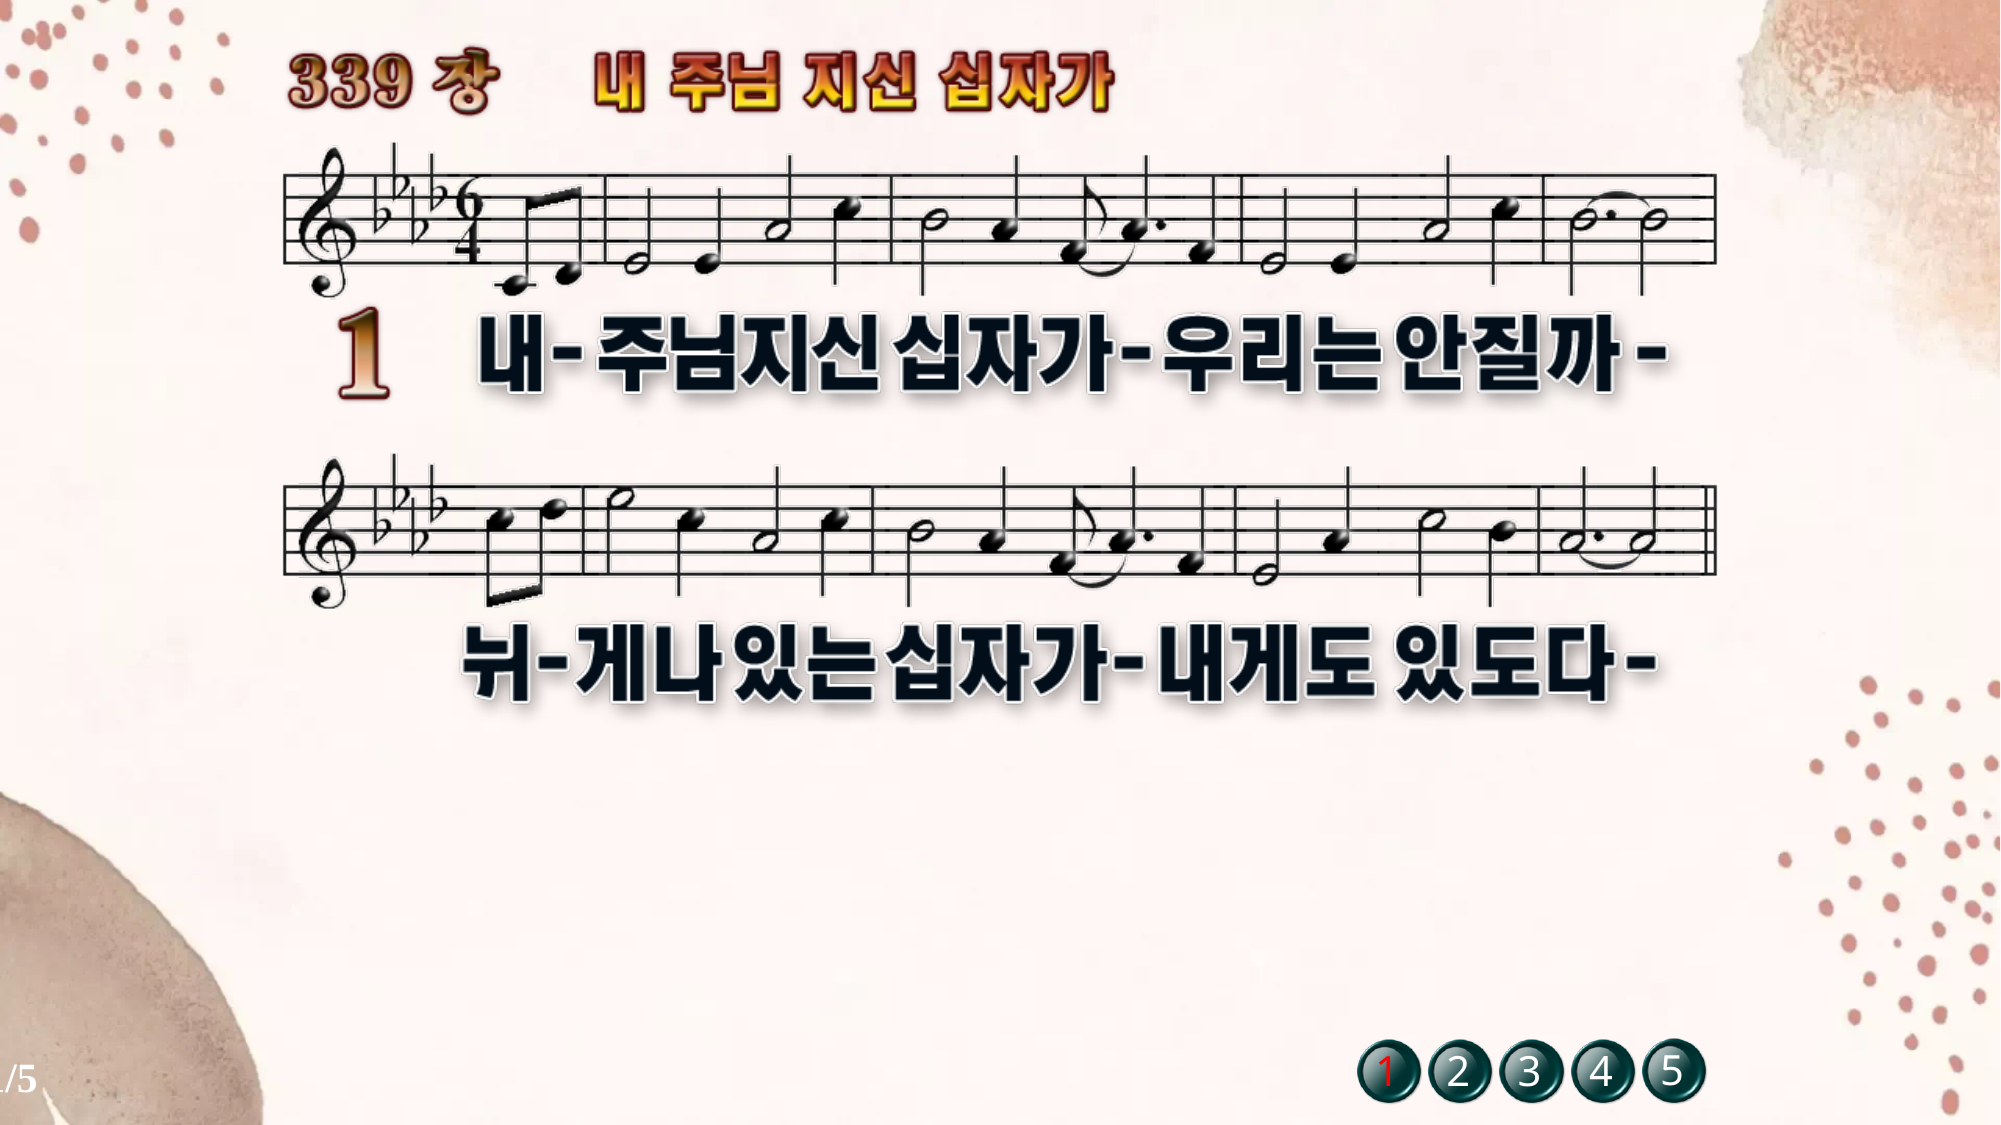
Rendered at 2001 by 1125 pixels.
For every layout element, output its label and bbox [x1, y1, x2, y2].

text_box [1639, 1034, 1709, 1106]
text_box [1496, 1035, 1567, 1106]
picture [0, 0, 2001, 1125]
text_box [1354, 1035, 1424, 1106]
text_box [1568, 1035, 1638, 1106]
text_box [1425, 1035, 1496, 1106]
